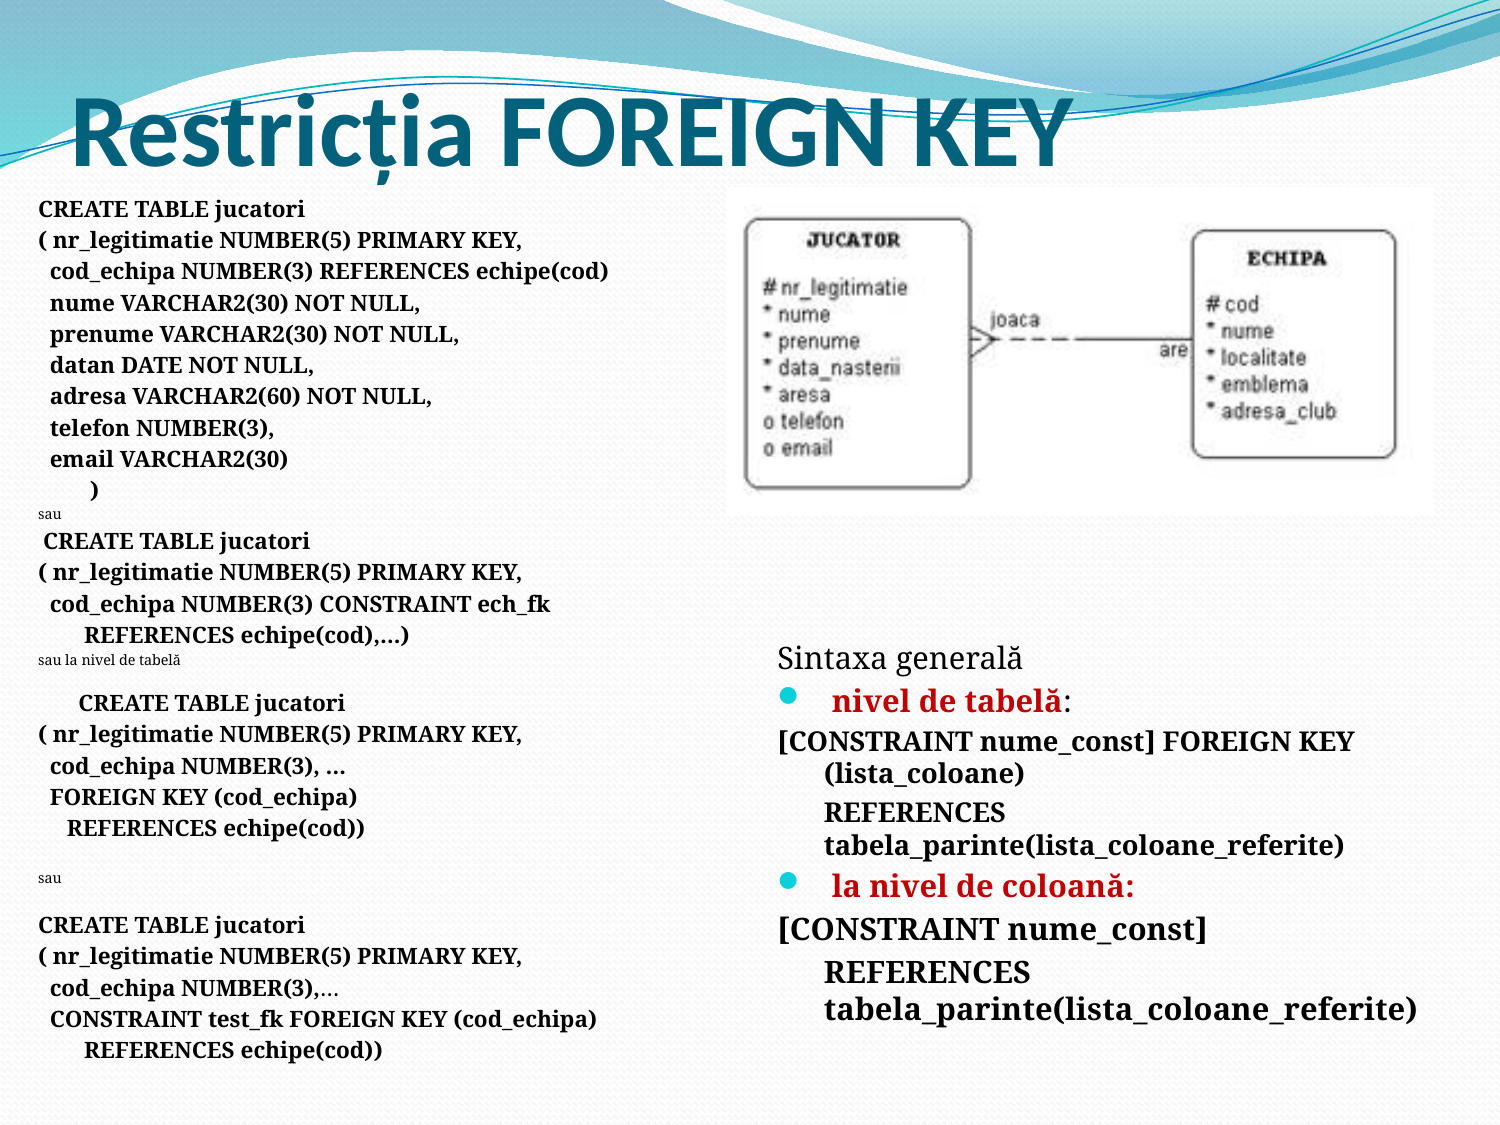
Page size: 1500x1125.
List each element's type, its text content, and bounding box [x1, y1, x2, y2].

list Sintaxa generală nivel de tabelă: [CONSTRAINT nume_const] FOREIGN KEY (lista_coloane) REFERENCES tabela_parinte(lista_coloane_referite) la nivel de coloană: [CONSTRAINT nume_const] REFERENCES tabela_parinte(lista_coloane_referite) [762, 199, 1465, 1043]
title Restricţia FOREIGN KEY [70, 0, 1421, 187]
picture [726, 187, 1433, 516]
list CREATE TABLE jucatori ( nr_legitimatie NUMBER(5) PRIMARY KEY, cod_echipa NUMBER(3) REFERENCES echipe(cod) nume VARCHAR2(30) NOT NULL, prenume VARCHAR2(30) NOT NULL, datan DATE NOT NULL, adresa VARCHAR2(60) NOT NULL, telefon NUMBER(3), email VARCHAR2(30) ) sau CREATE TABLE jucatori ( nr_legitimatie NUMBER(5) PRIMARY KEY, cod_echipa NUMBER(3) CONSTRAINT ech_fk REFERENCES echipe(cod),…) sau la nivel de tabelă CREATE TABLE jucatori ( nr_legitimatie NUMBER(5) PRIMARY KEY, cod_echipa NUMBER(3), … FOREIGN KEY (cod_echipa) REFERENCES echipe(cod)) sau CREATE TABLE jucatori ( nr_legitimatie NUMBER(5) PRIMARY KEY, cod_echipa NUMBER(3),… CONSTRAINT test_fk FOREIGN KEY (cod_echipa) REFERENCES echipe(cod)) [23, 187, 774, 1079]
